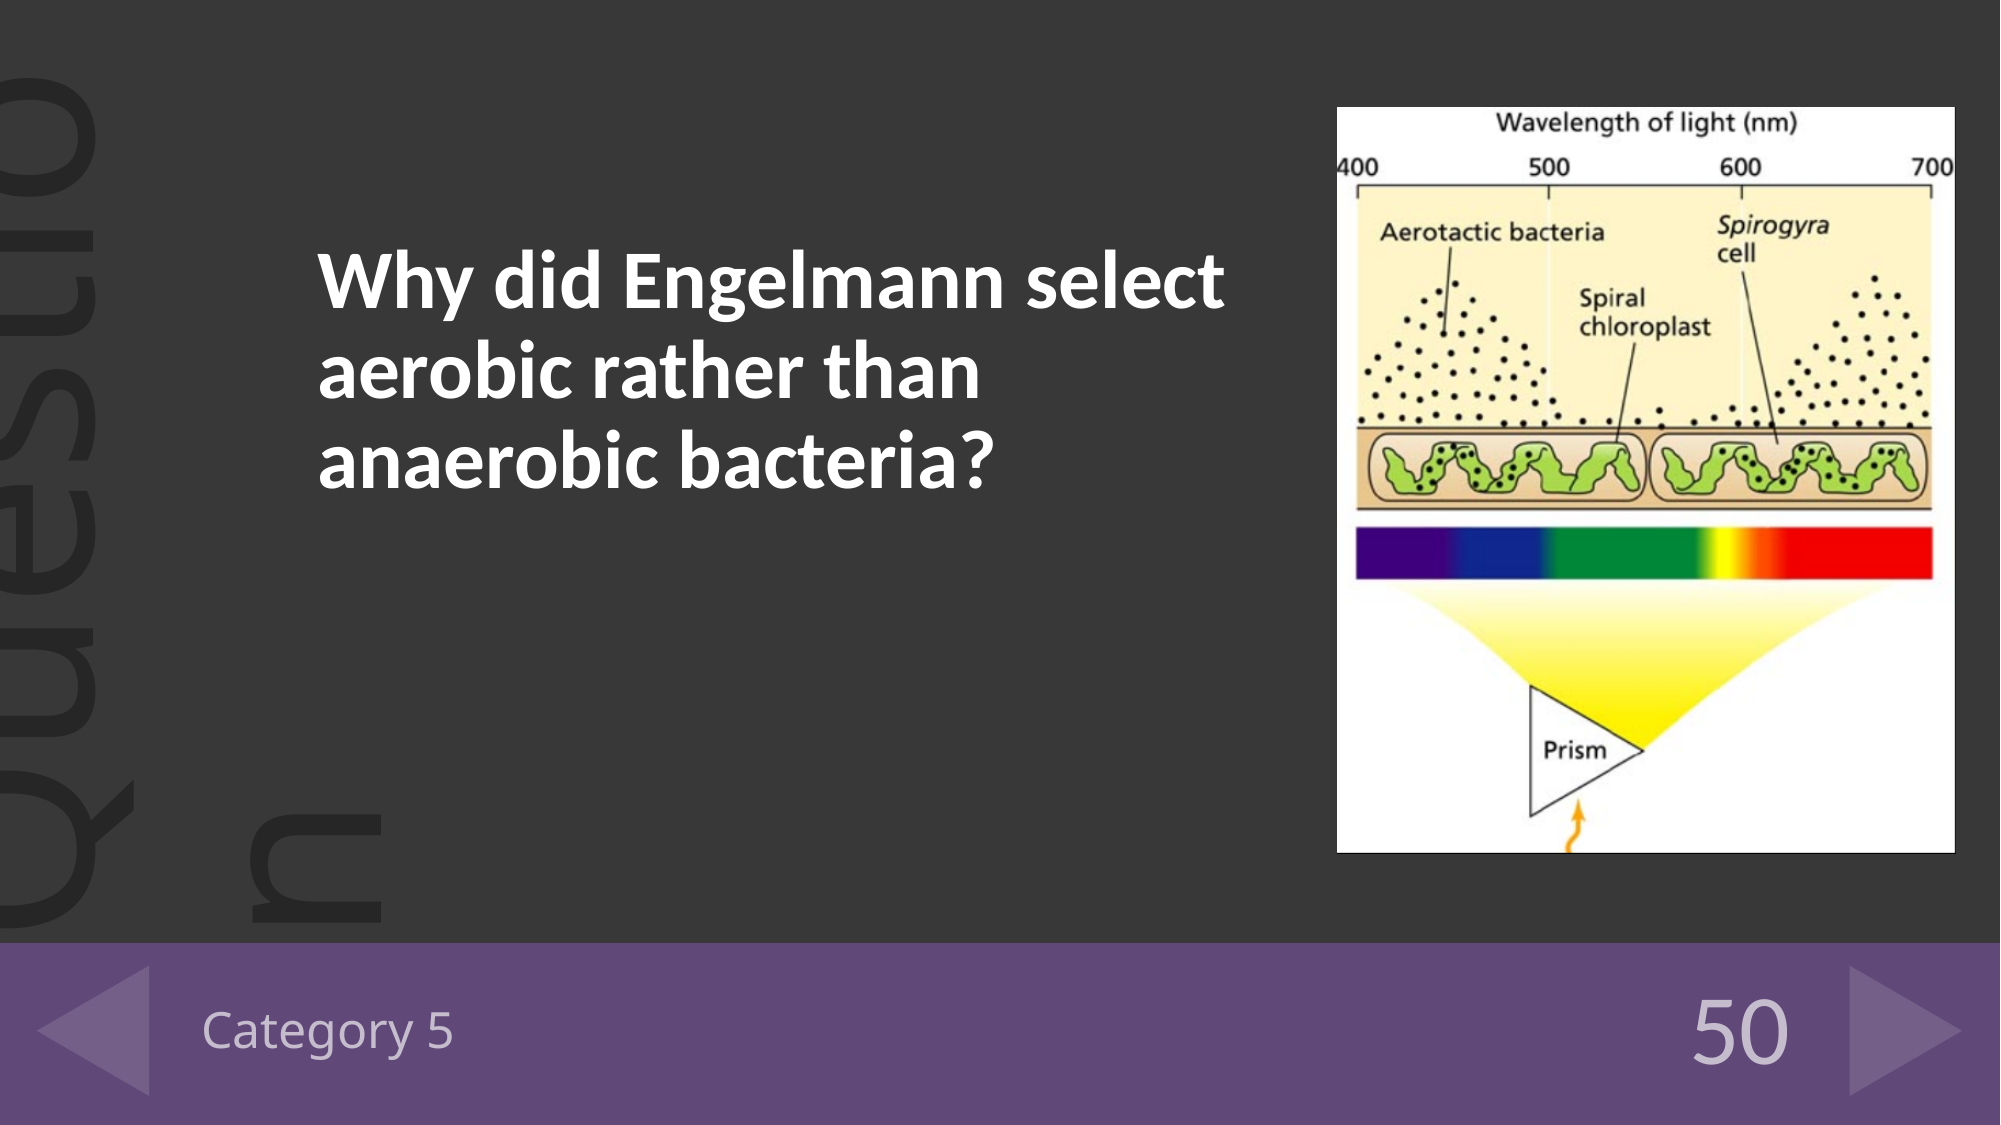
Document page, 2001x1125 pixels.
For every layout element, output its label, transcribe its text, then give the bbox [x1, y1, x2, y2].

picture [1337, 107, 1956, 854]
list 50 [1494, 967, 1806, 1097]
list Why did Engelmann select aerobic rather than anaerobic bacteria? [302, 107, 1337, 636]
title Category 5 [185, 967, 1494, 1097]
